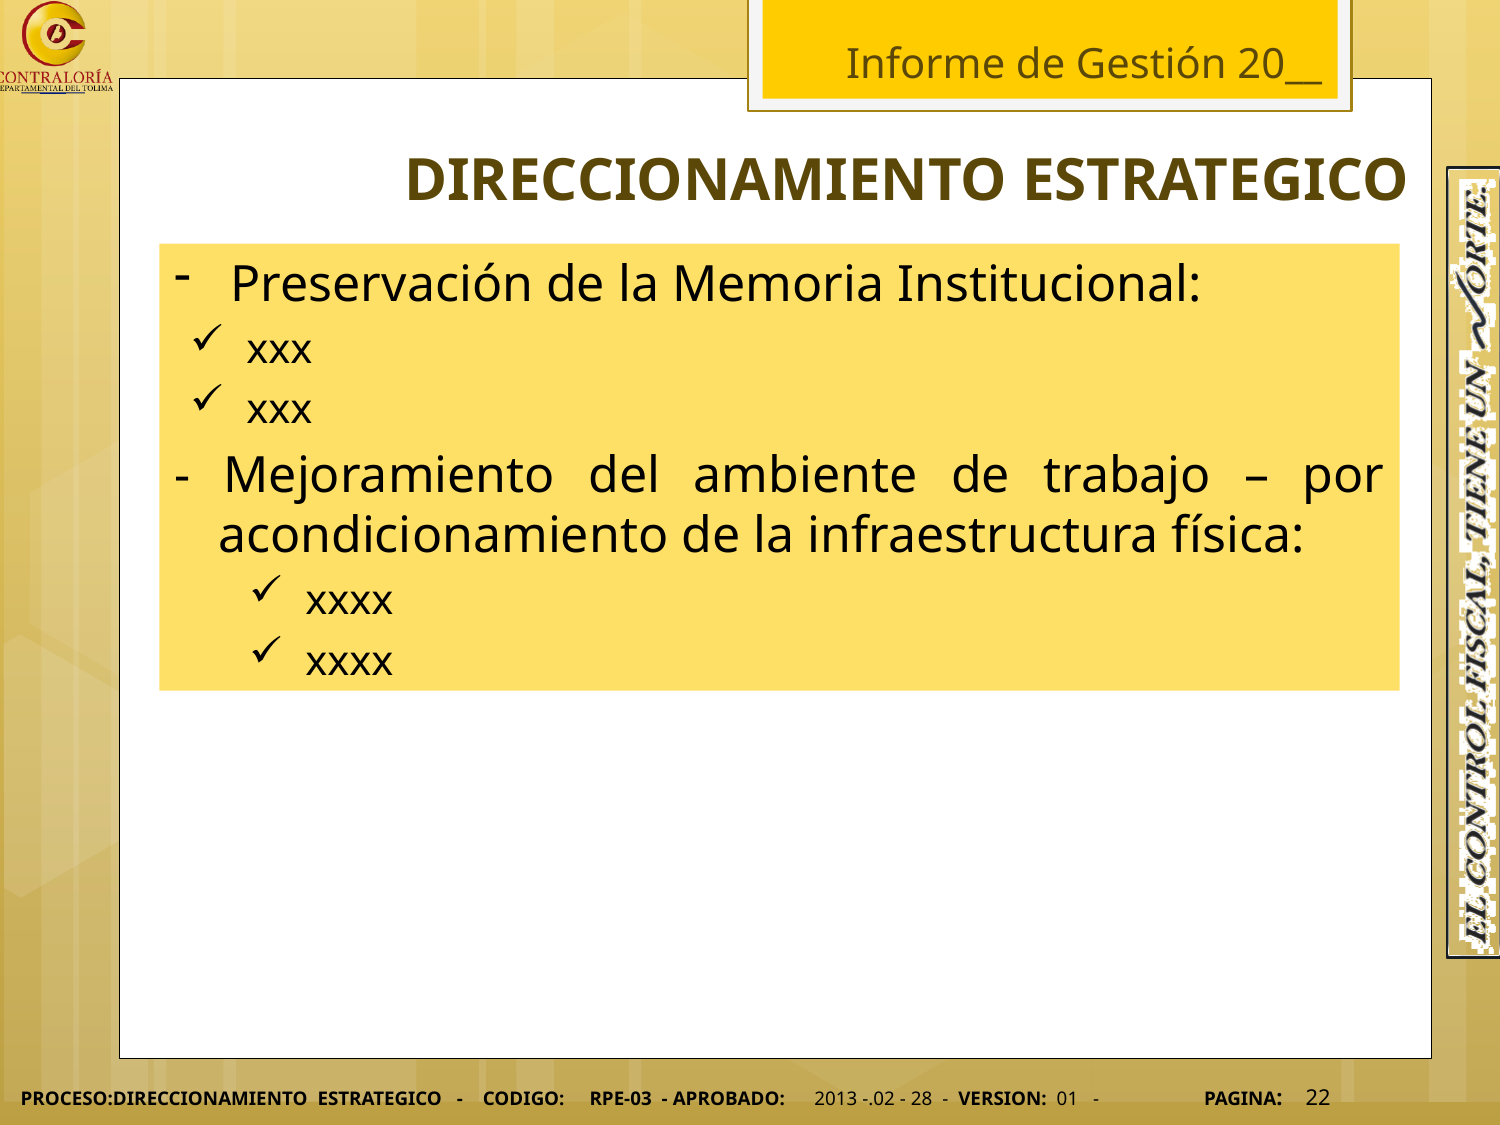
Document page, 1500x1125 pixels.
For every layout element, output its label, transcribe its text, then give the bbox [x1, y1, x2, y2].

title DIRECCIONAMIENTO ESTRATEGICO [270, 125, 1424, 220]
picture [1446, 166, 1500, 959]
picture [0, 1, 113, 94]
text_box Preservación de la Memoria Institucional: xxx xxx - Mejoramiento del ambiente de trabajo – por acondicionamiento de la infraestructura física: xxxx xxxx [159, 243, 1400, 691]
